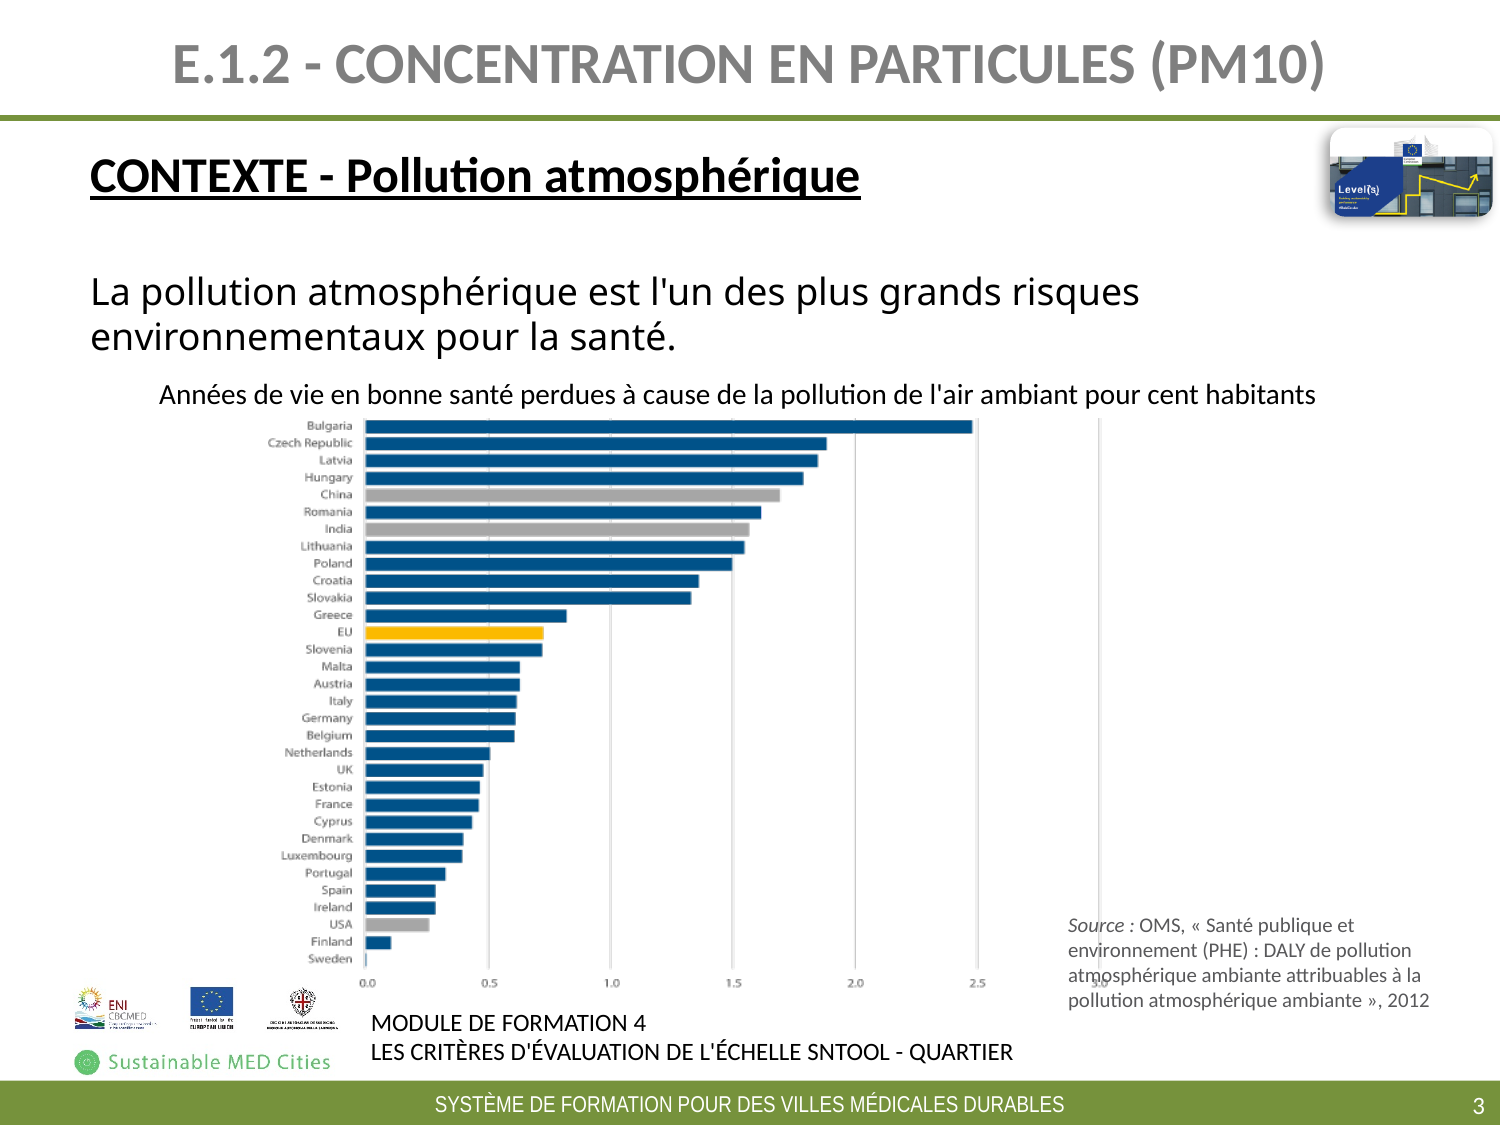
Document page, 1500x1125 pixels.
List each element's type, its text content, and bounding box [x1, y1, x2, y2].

picture [1329, 127, 1493, 217]
title E.1.2 - CONCENTRATION EN PARTICULES (PM10) [0, 0, 1500, 121]
text_box CONTEXTE - Pollution atmosphérique [74, 135, 1425, 235]
text_box Années de vie en bonne santé perdues à cause de la pollution de l'air ambiant pour cent habitants [144, 368, 1423, 419]
text_box Source : OMS, « Santé publique et environnement (PHE) : DALY de pollution atmosphérique ambiante attribuables à la pollution atmosphérique ambiante », 2012 [1053, 903, 1500, 1019]
text_box La pollution atmosphérique est l'un des plus grands risques environnementaux pour la santé. [74, 260, 1460, 366]
picture [62, 418, 1108, 1080]
slide_number ‹#› [1399, 1074, 1500, 1125]
